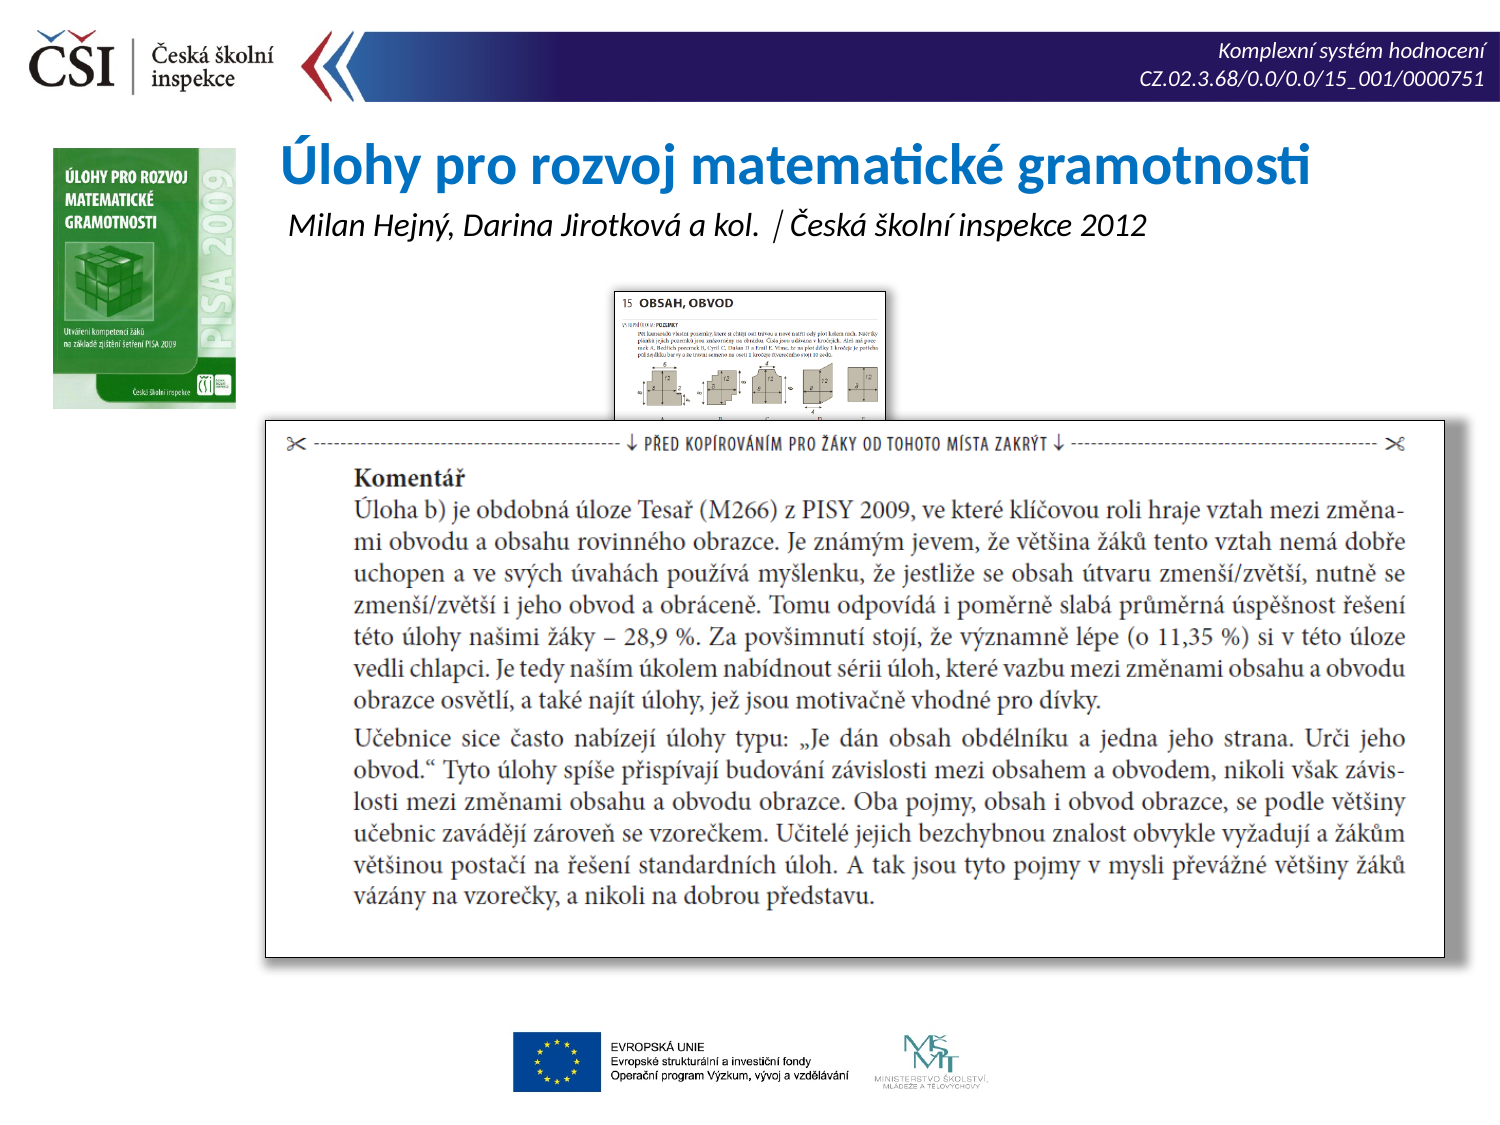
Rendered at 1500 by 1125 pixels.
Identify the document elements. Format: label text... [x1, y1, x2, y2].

picture [265, 291, 1445, 959]
picture [29, 30, 1500, 102]
list Úlohy pro rozvoj matematické gramotnosti Milan Hejný, Darina Jirotková a kol.  Česká školní inspekce 2012 [265, 125, 1471, 244]
picture [483, 1002, 1017, 1121]
picture [52, 148, 237, 410]
